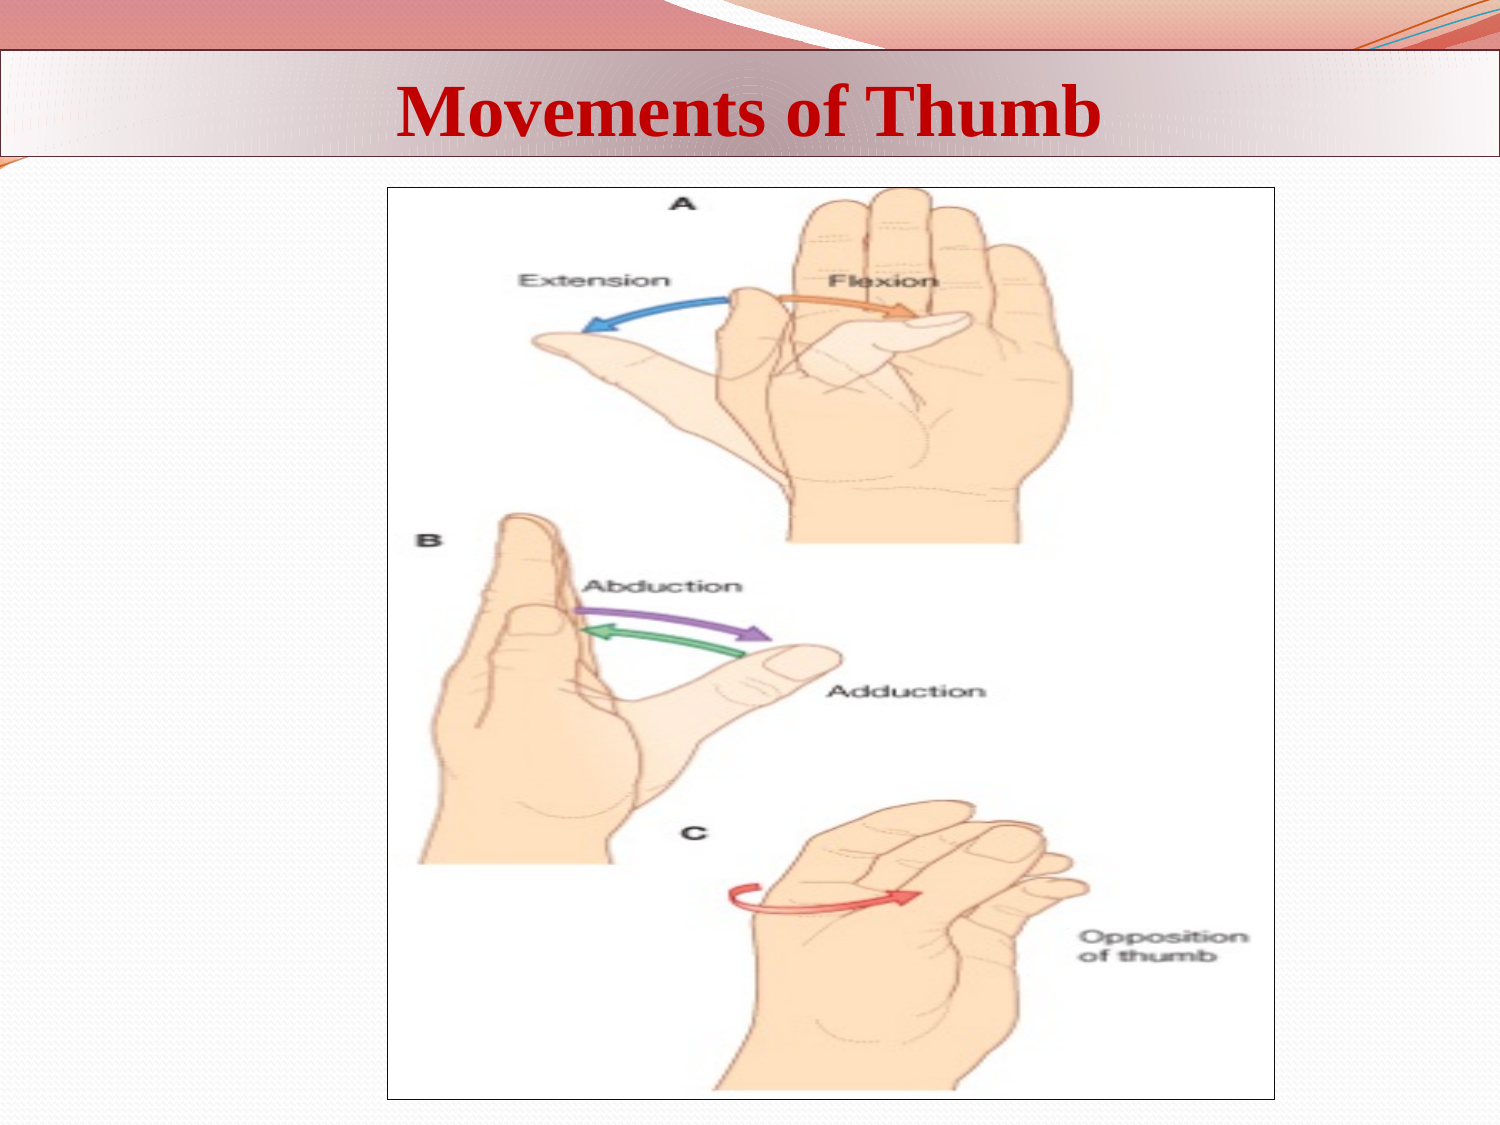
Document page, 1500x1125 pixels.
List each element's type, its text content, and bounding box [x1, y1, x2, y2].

title Movements of Thumb [0, 49, 1500, 157]
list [387, 187, 1276, 1101]
